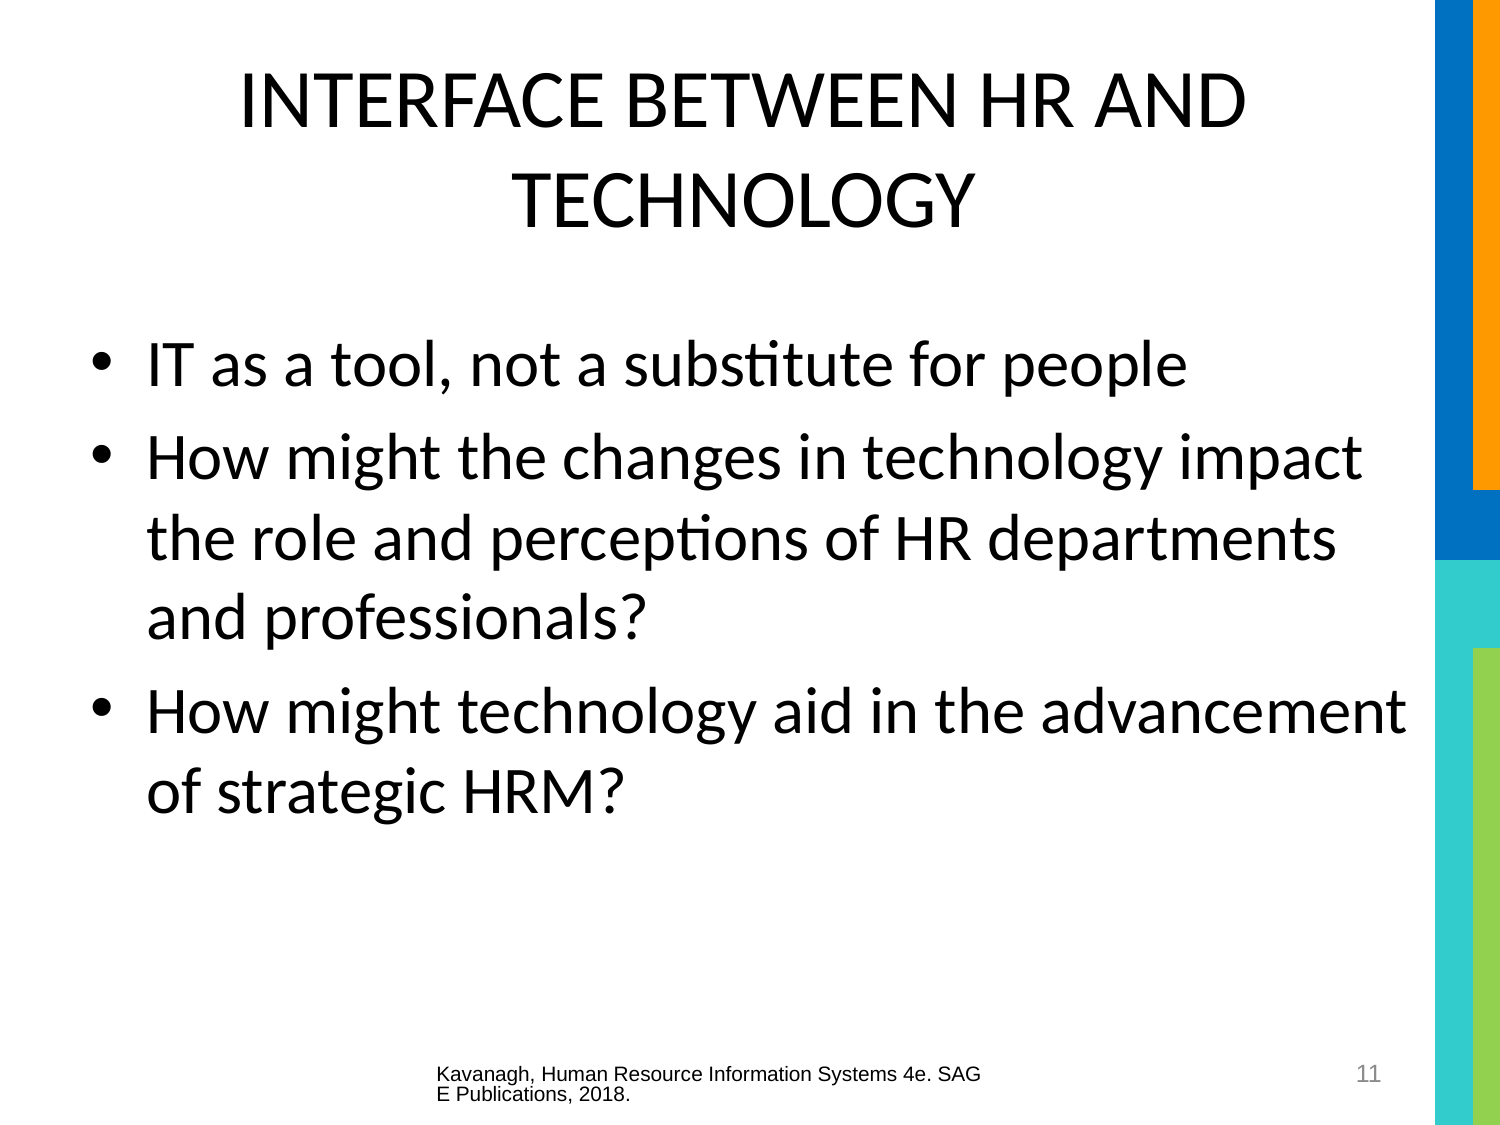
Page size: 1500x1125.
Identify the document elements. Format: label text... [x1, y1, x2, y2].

title INTERFACE BETWEEN HR AND TECHNOLOGY [50, 0, 1438, 188]
list IT as a tool, not a substitute for people How might the changes in technology impact the role and perceptions of HR departments and professionals? How might technology aid in the advancement of strategic HRM? [75, 312, 1425, 975]
slide_number 11 [1059, 1042, 1397, 1103]
footer Kavanagh, Human Resource Information Systems 4e. SAGE Publications, 2018. [421, 1042, 1004, 1103]
